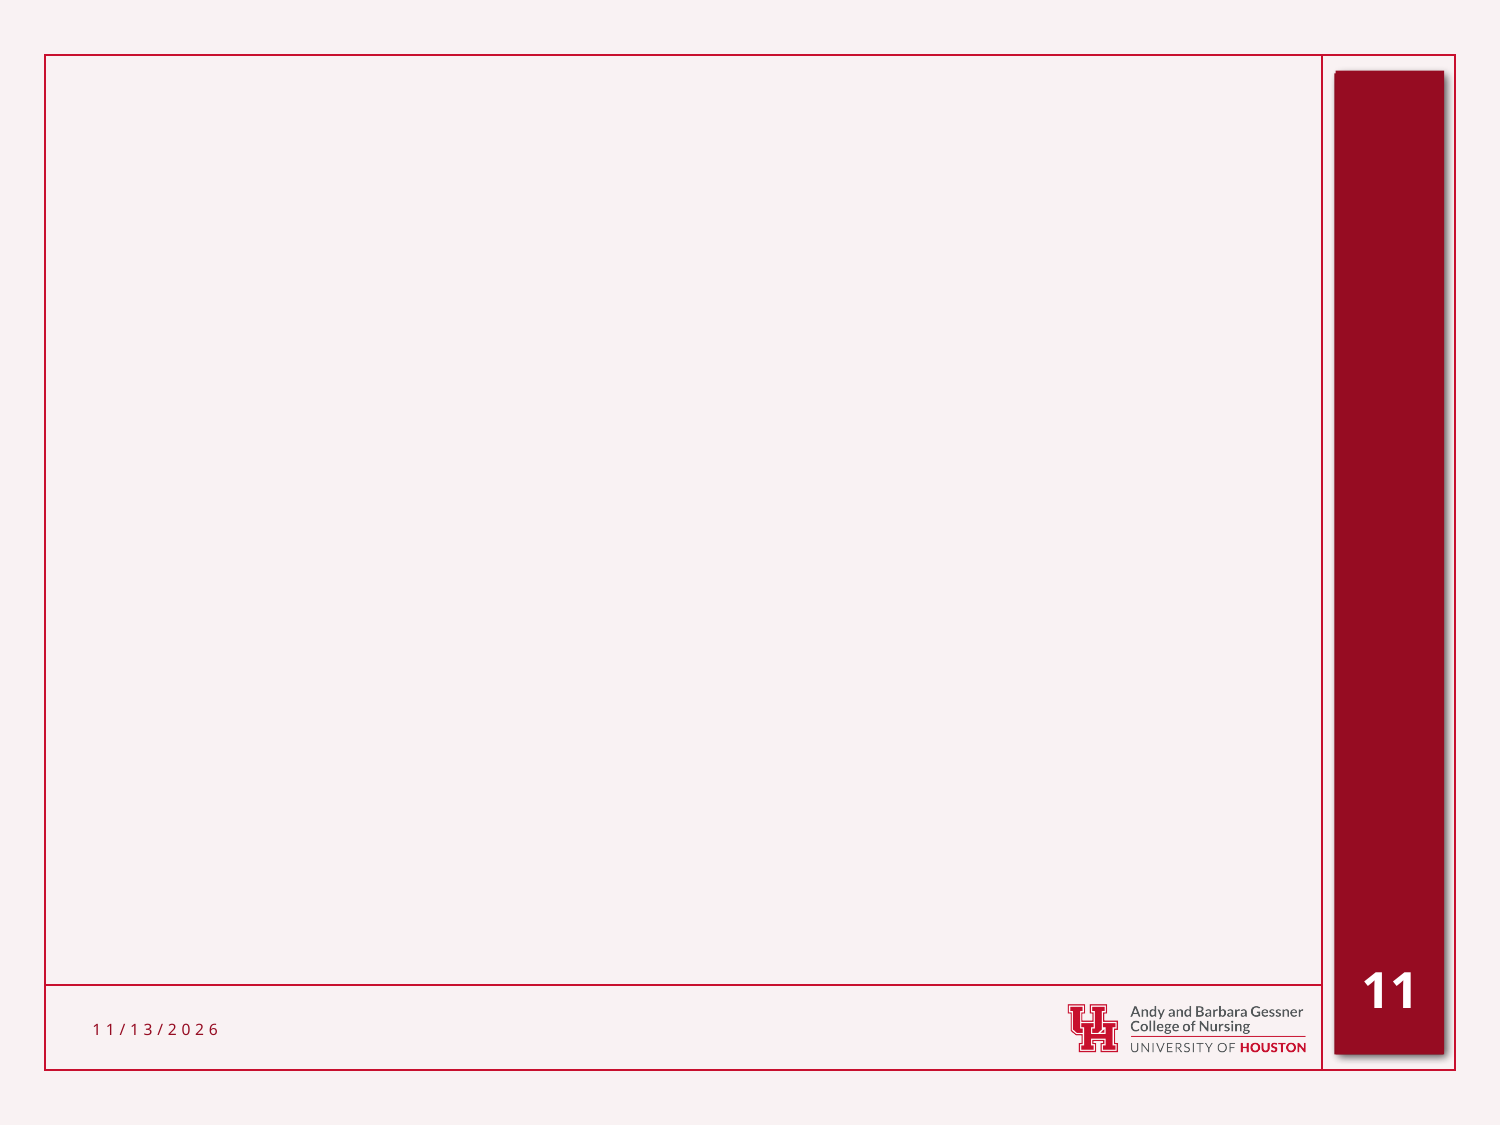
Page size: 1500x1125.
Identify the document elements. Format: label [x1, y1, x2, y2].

slide_number [77, 1007, 466, 1055]
picture [1063, 992, 1331, 1065]
